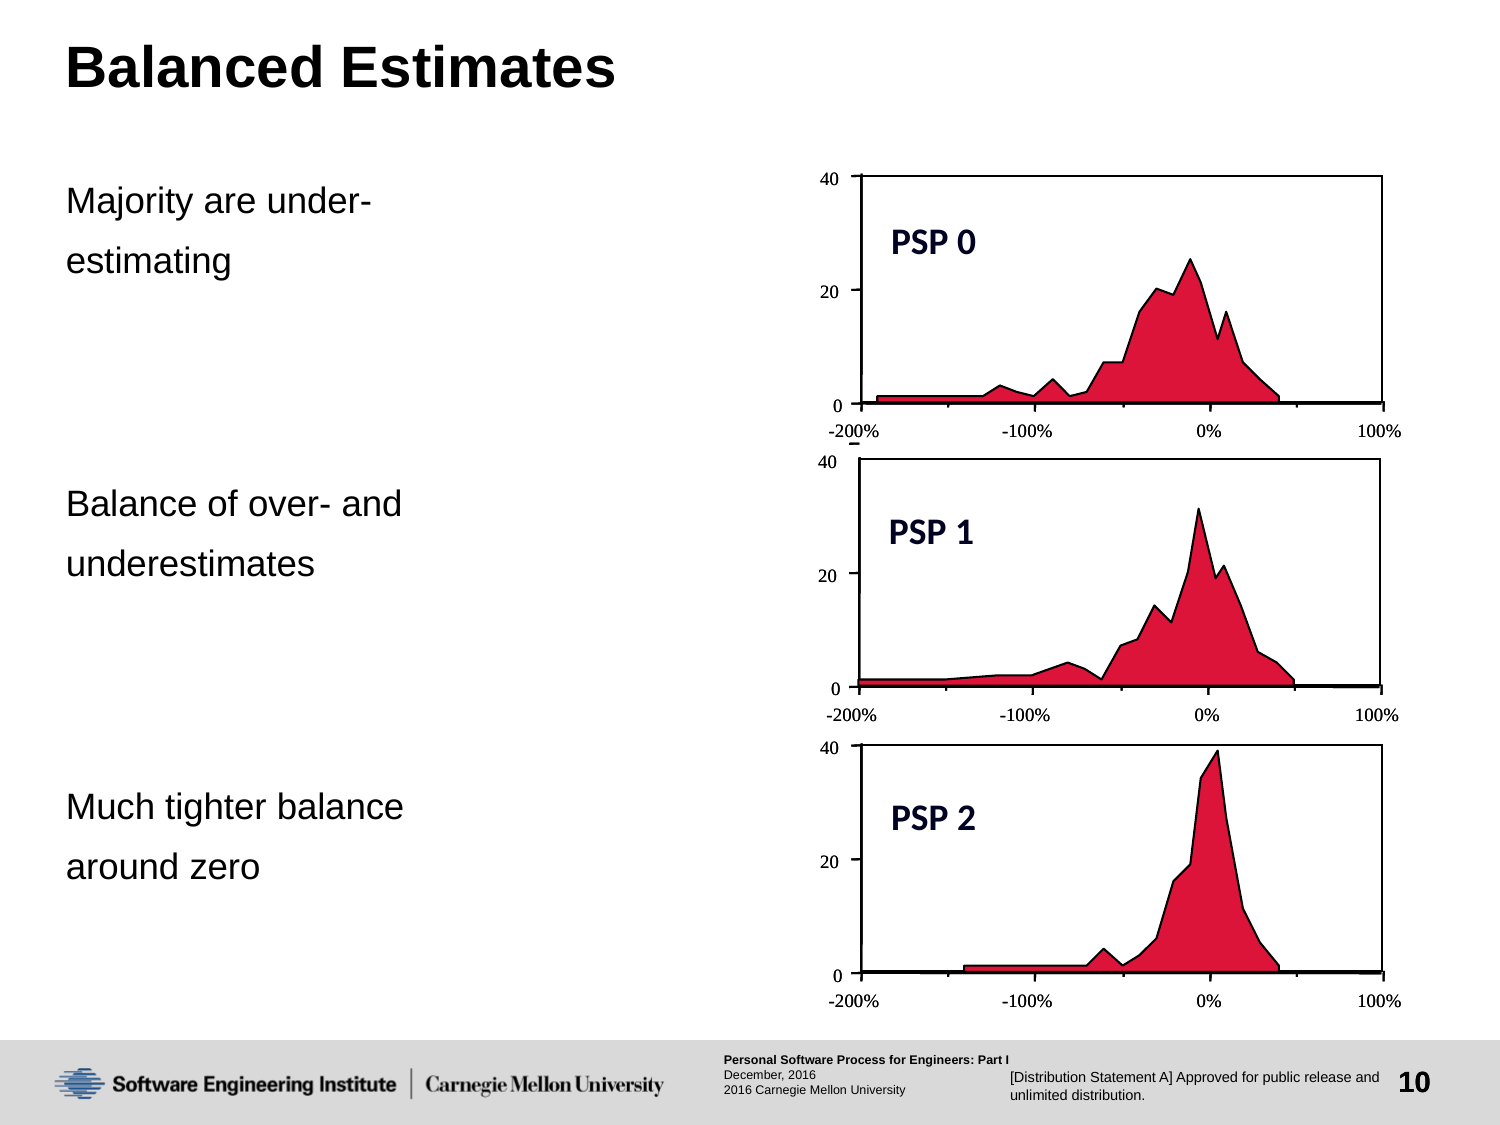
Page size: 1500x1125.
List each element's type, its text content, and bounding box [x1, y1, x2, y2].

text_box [801, 735, 1414, 1018]
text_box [799, 440, 1412, 732]
text_box [800, 254, 1416, 1125]
title Balanced Estimates [65, 37, 1313, 148]
text_box [964, 1077, 1293, 1124]
picture [46, 1061, 673, 1104]
list Majority are under- estimating Balance of over- and underestimates Much tighter balance around zero [65, 176, 738, 891]
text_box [801, 157, 1414, 449]
